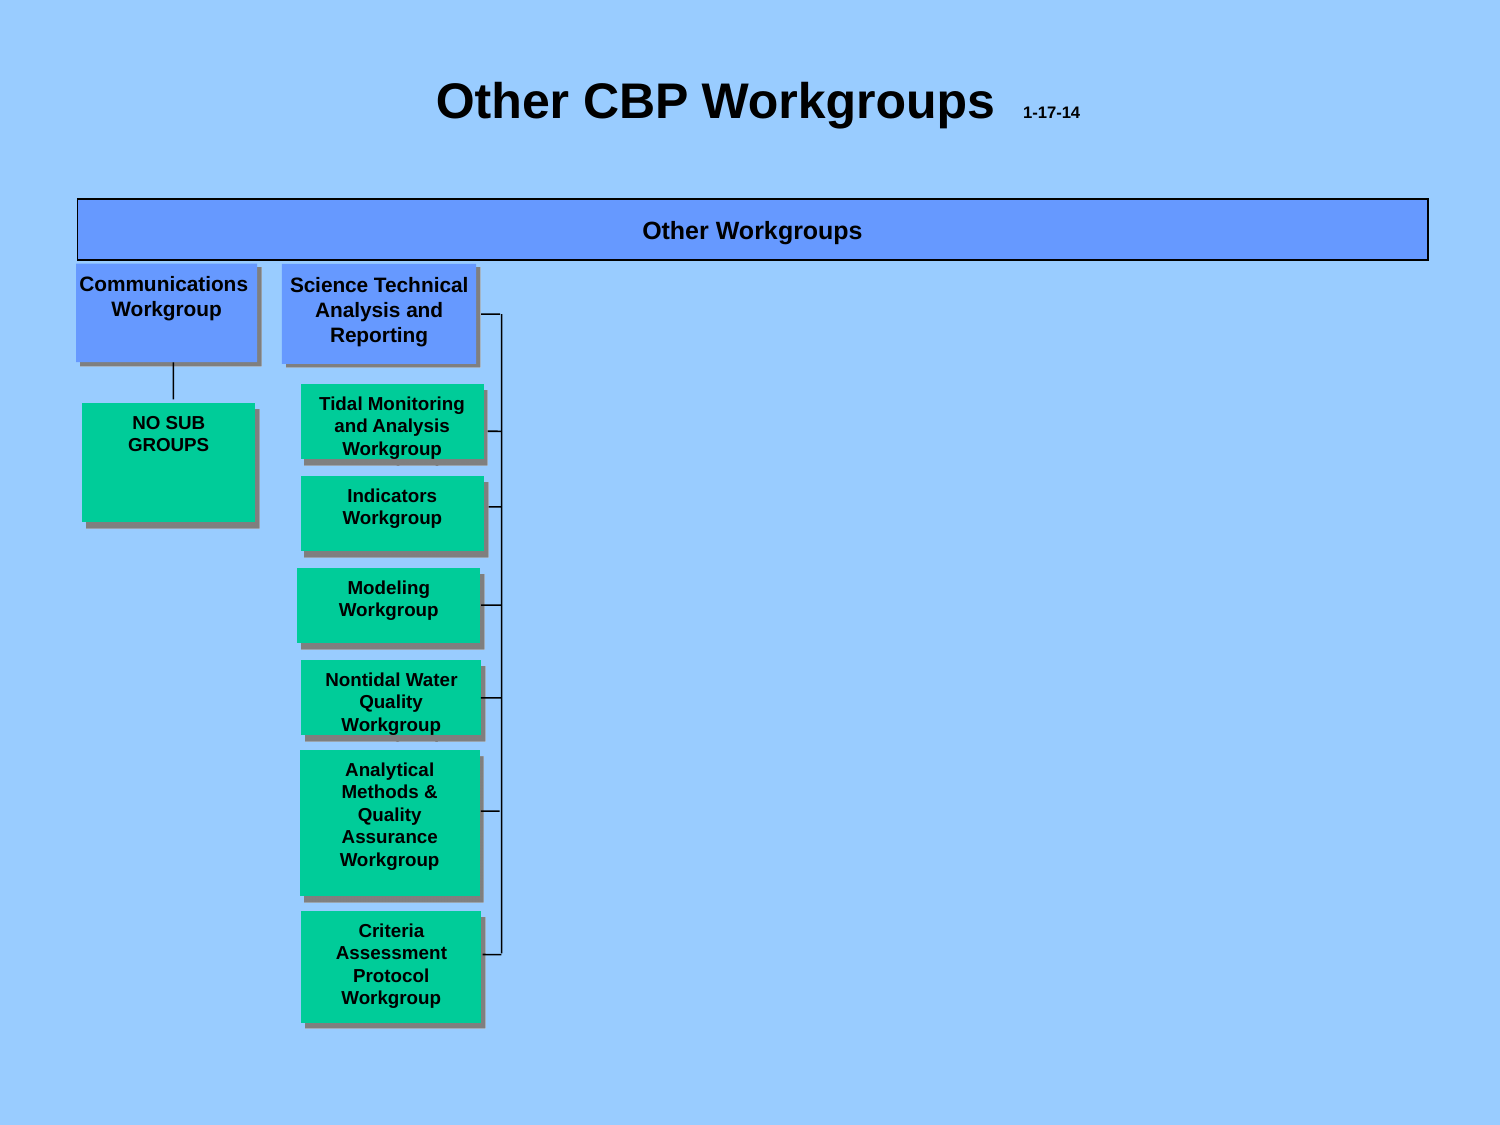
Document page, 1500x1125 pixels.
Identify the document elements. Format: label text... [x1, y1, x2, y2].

text_box Science Technical Analysis and Reporting [281, 263, 477, 364]
text_box Indicators Workgroup [300, 476, 484, 552]
text_box Tidal Monitoring and Analysis Workgroup [300, 384, 484, 460]
text_box Modeling Workgroup [297, 568, 481, 644]
text_box Communications Workgroup [76, 263, 258, 363]
text_box NO SUB GROUPS [81, 403, 256, 522]
text_box Criteria Assessment Protocol Workgroup [301, 910, 482, 1023]
text_box Analytical Methods & Quality Assurance Workgroup [299, 750, 480, 897]
text_box Nontidal Water Quality Workgroup [301, 660, 482, 736]
title Other CBP Workgroups 1-17-14 [82, 32, 1434, 166]
text_box Other Workgroups [77, 199, 1428, 261]
